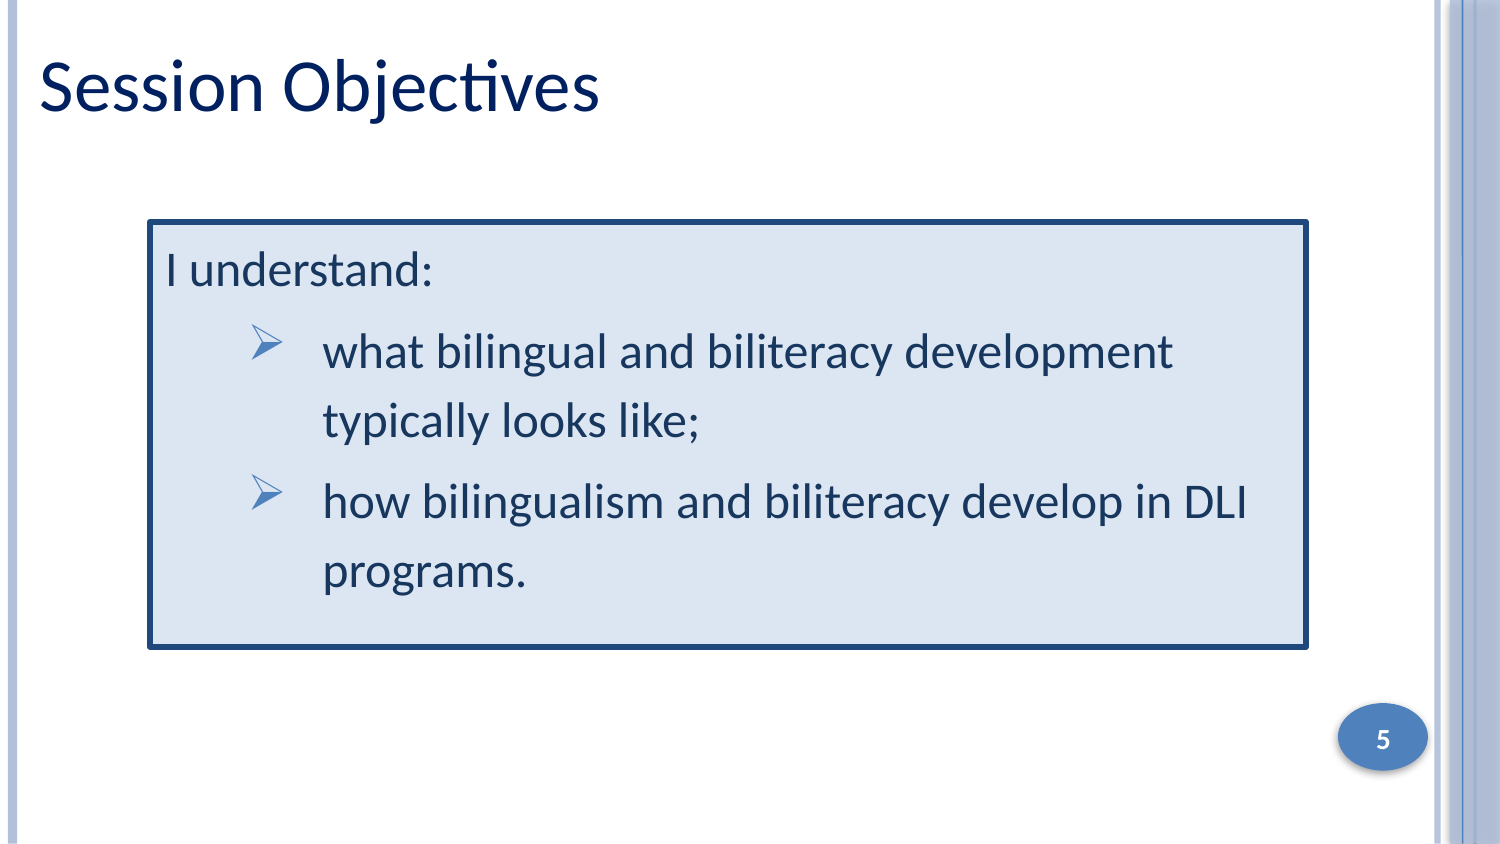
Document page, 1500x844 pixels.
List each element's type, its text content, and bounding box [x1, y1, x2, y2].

slide_number 5 [1333, 705, 1434, 770]
list I understand: what bilingual and biliteracy development typically looks like; how bilingualism and biliteracy develop in DLI programs. [150, 221, 1306, 647]
text_box Session Objectives [24, 31, 1423, 135]
